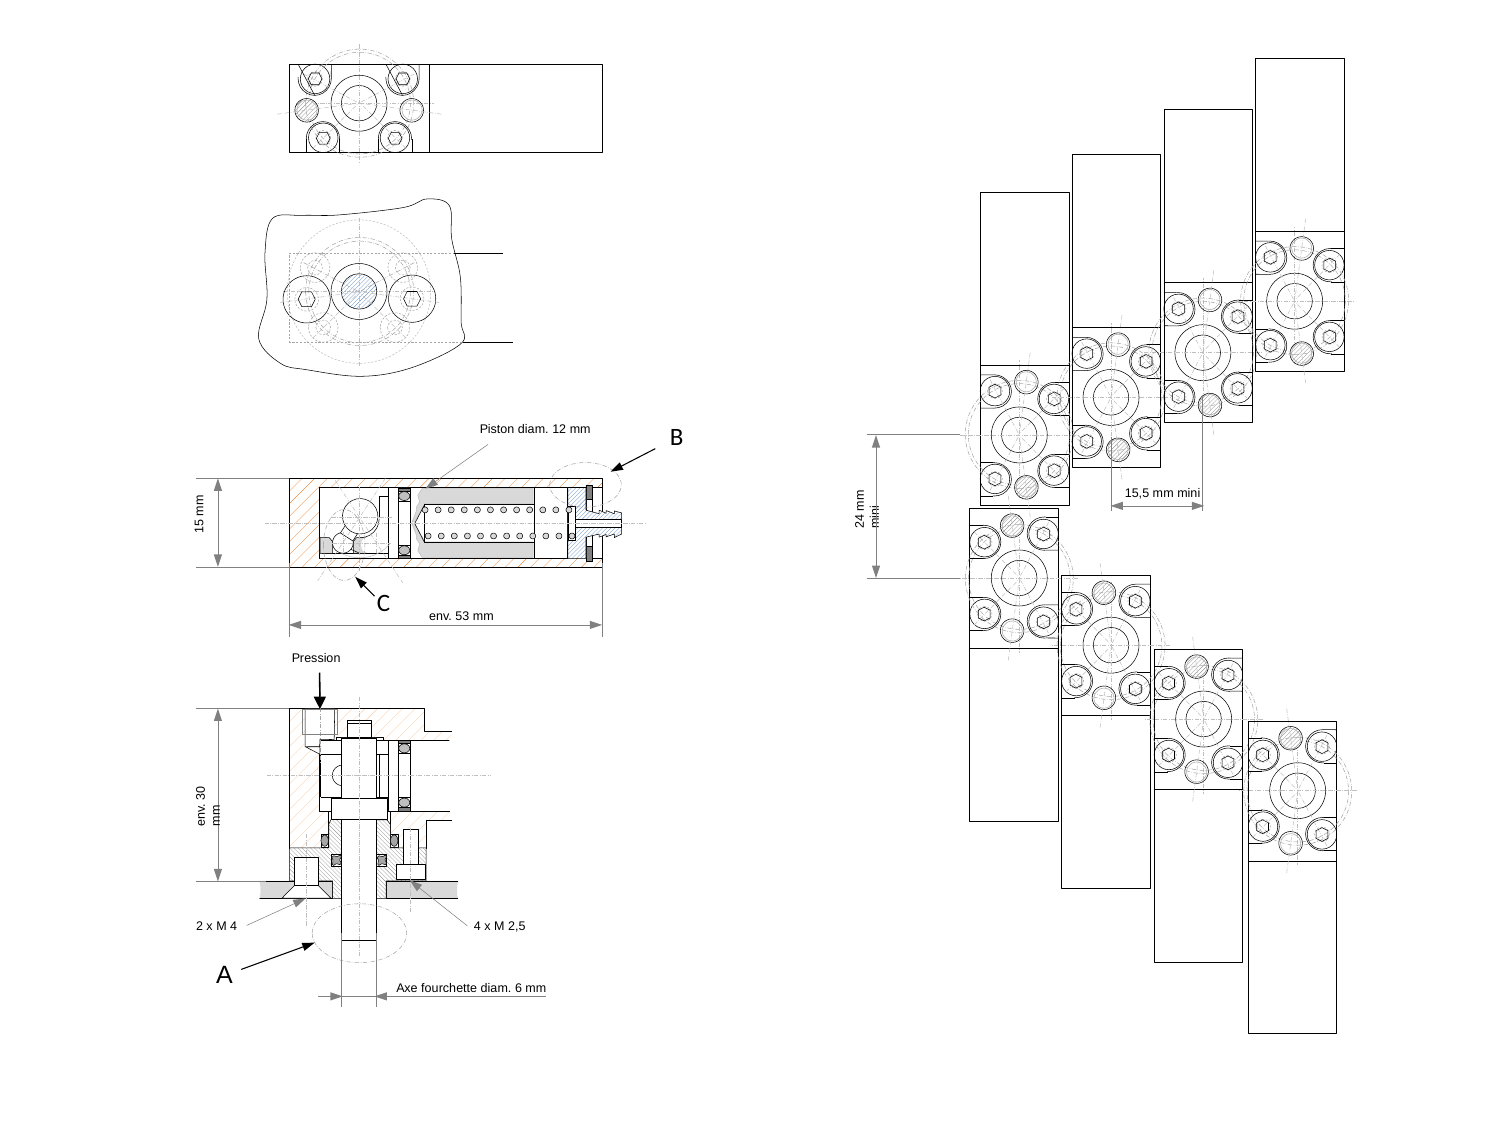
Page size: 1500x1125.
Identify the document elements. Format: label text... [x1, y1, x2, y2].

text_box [276, 43, 603, 163]
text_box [843, 57, 1357, 1034]
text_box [180, 642, 580, 1008]
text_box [183, 413, 656, 638]
text_box B [656, 413, 725, 458]
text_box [258, 198, 513, 377]
